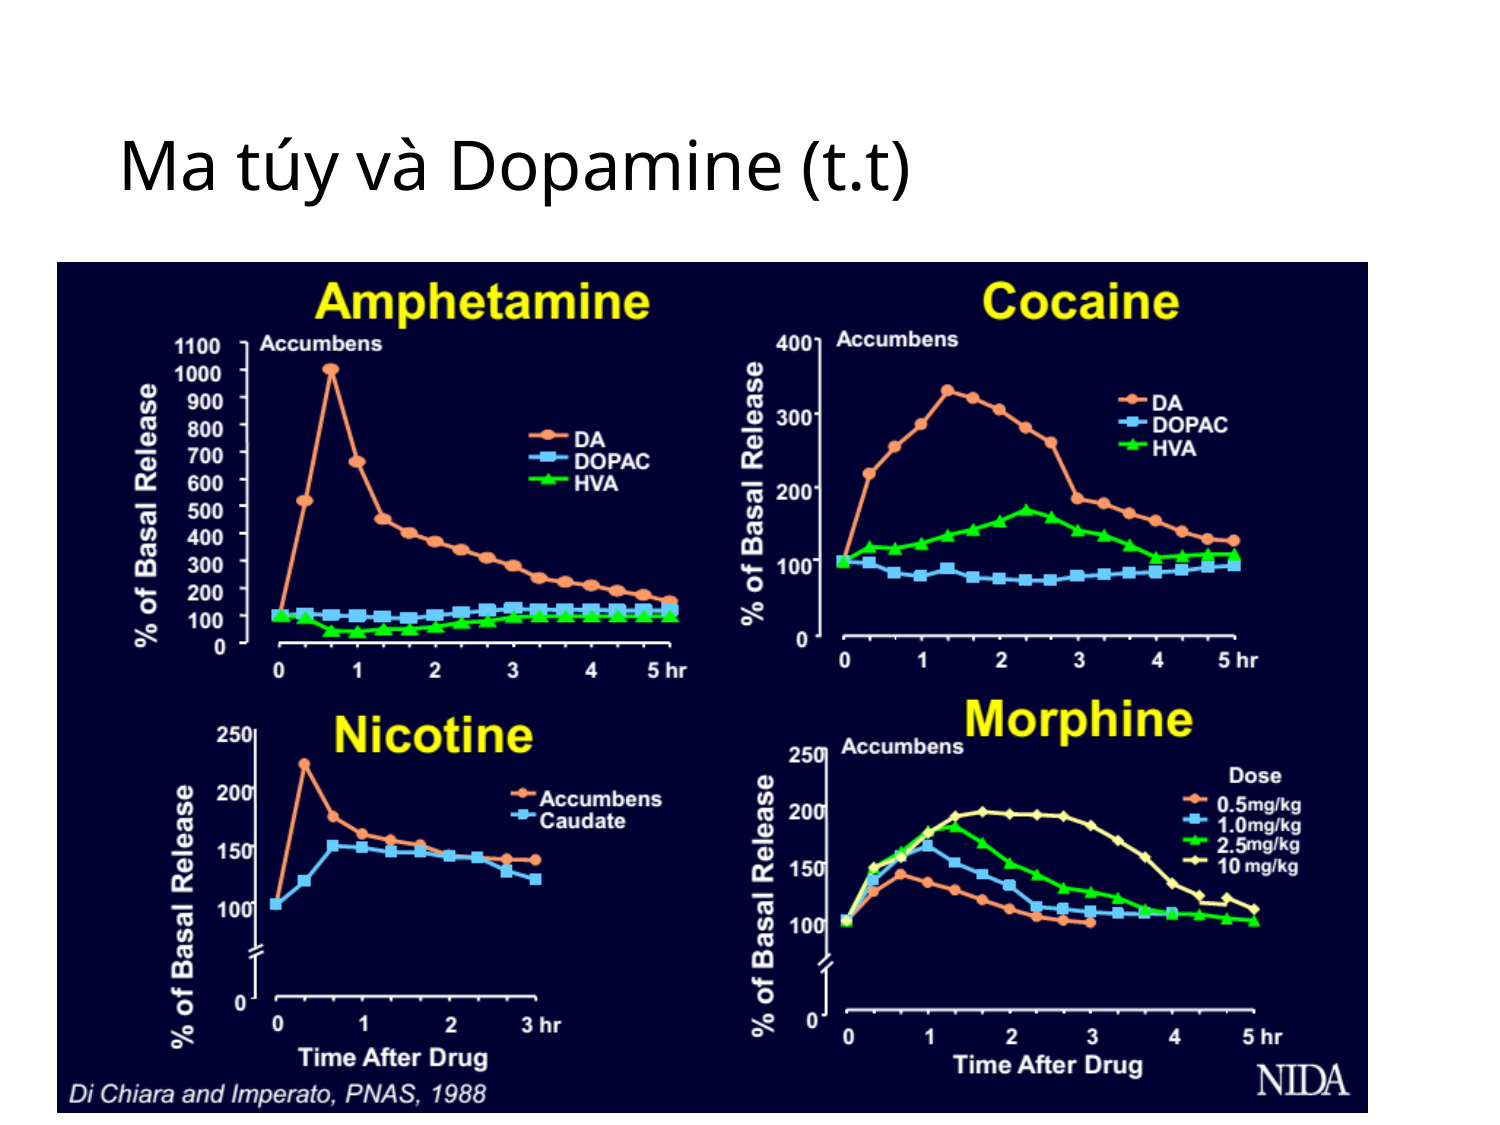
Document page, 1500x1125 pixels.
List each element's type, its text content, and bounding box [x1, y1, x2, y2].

title Ma túy và Dopamine (t.t) [103, 59, 1397, 278]
picture [57, 262, 1368, 1113]
